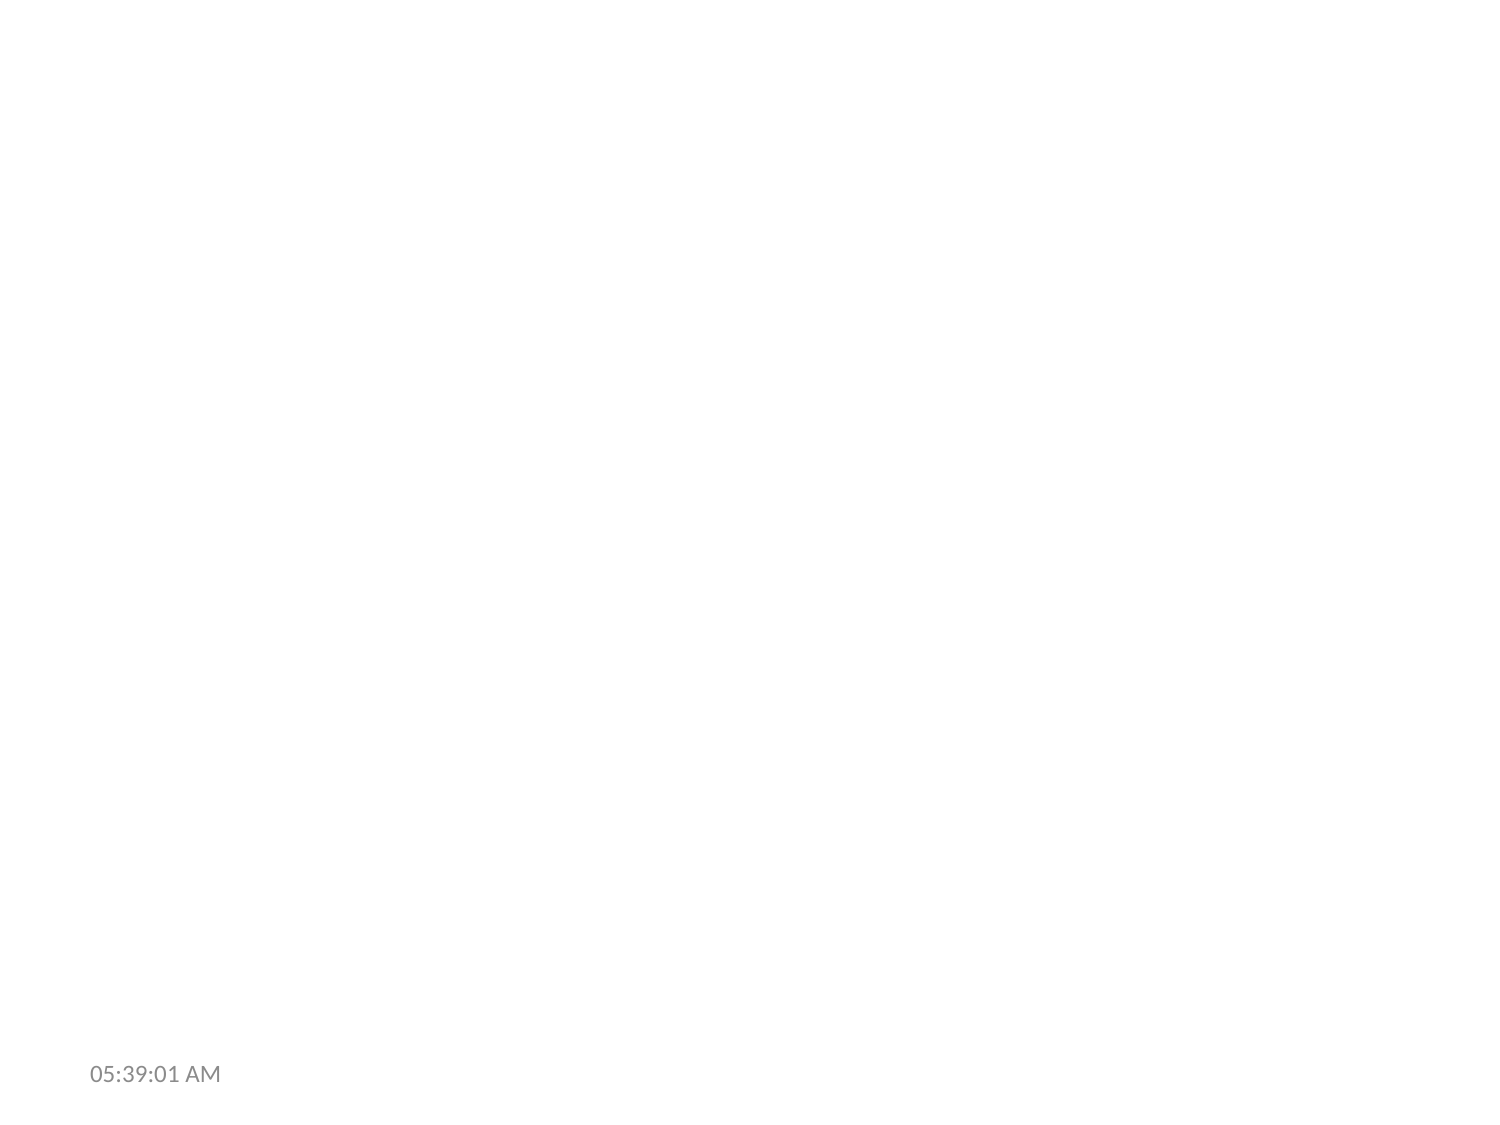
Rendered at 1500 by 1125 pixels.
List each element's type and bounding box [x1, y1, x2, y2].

slide_number [75, 1042, 425, 1103]
